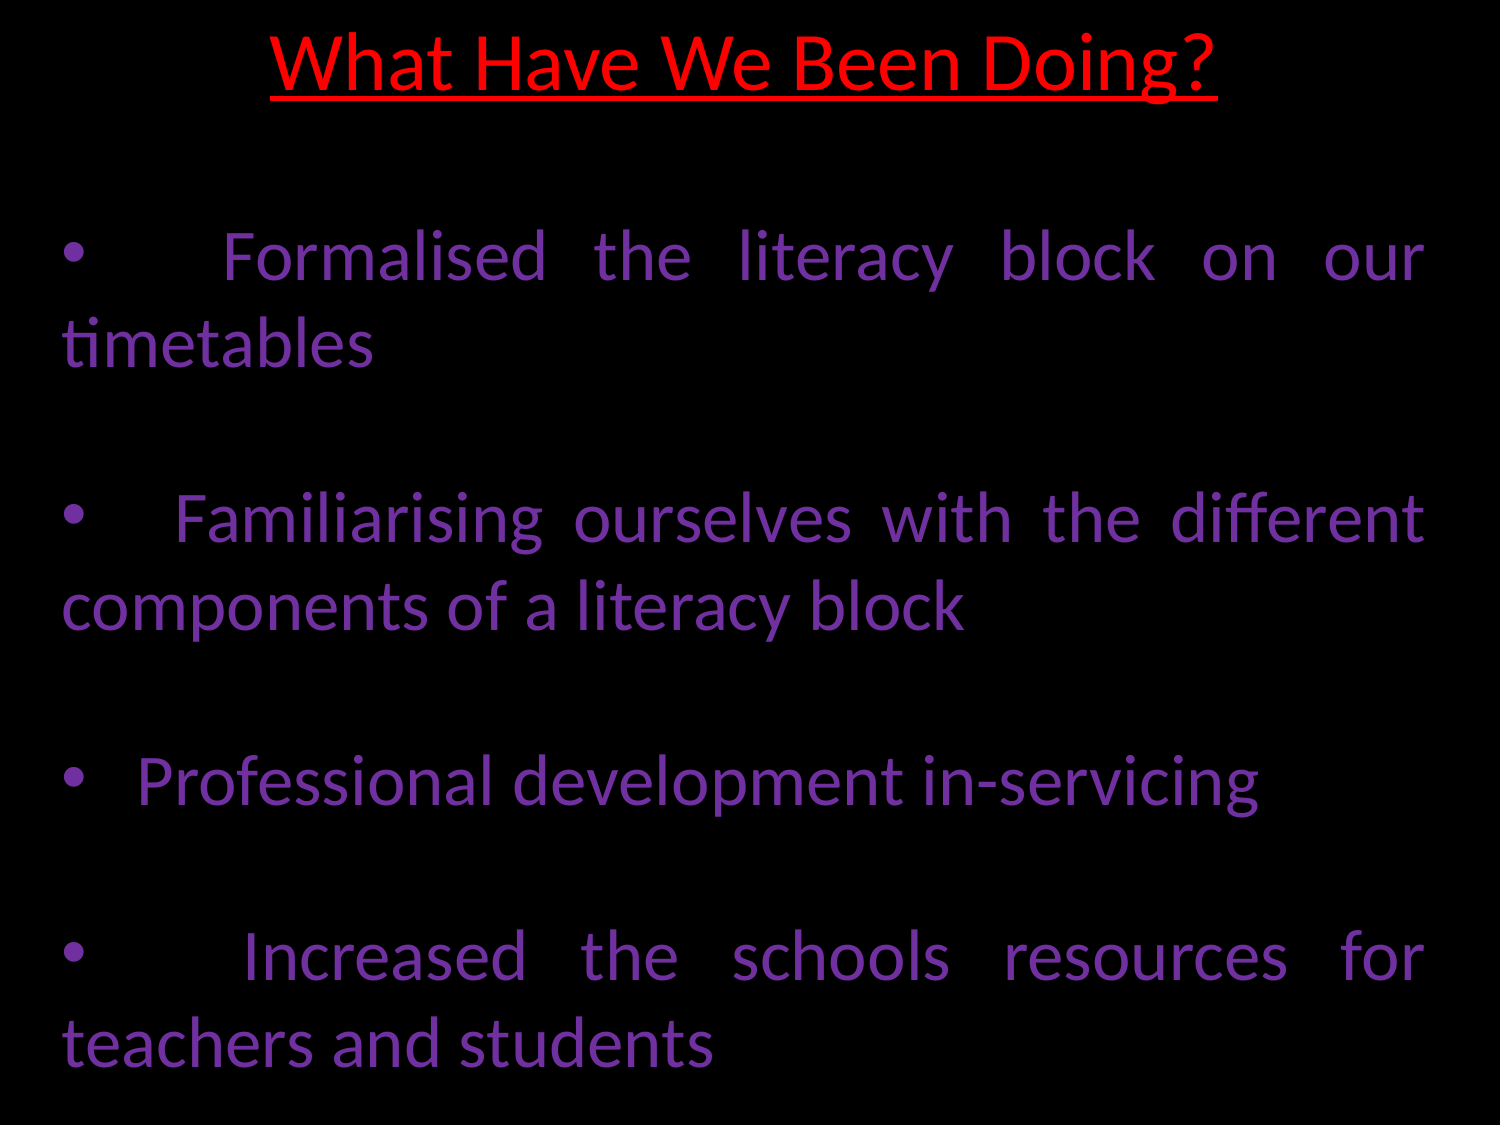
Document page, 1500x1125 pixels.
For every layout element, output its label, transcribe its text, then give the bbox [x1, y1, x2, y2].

text_box What Have We Been Doing? Formalised the literacy block on our timetables Familiarising ourselves with the different components of a literacy block Professional development in-servicing Increased the schools resources for teachers and students [46, 0, 1442, 1090]
